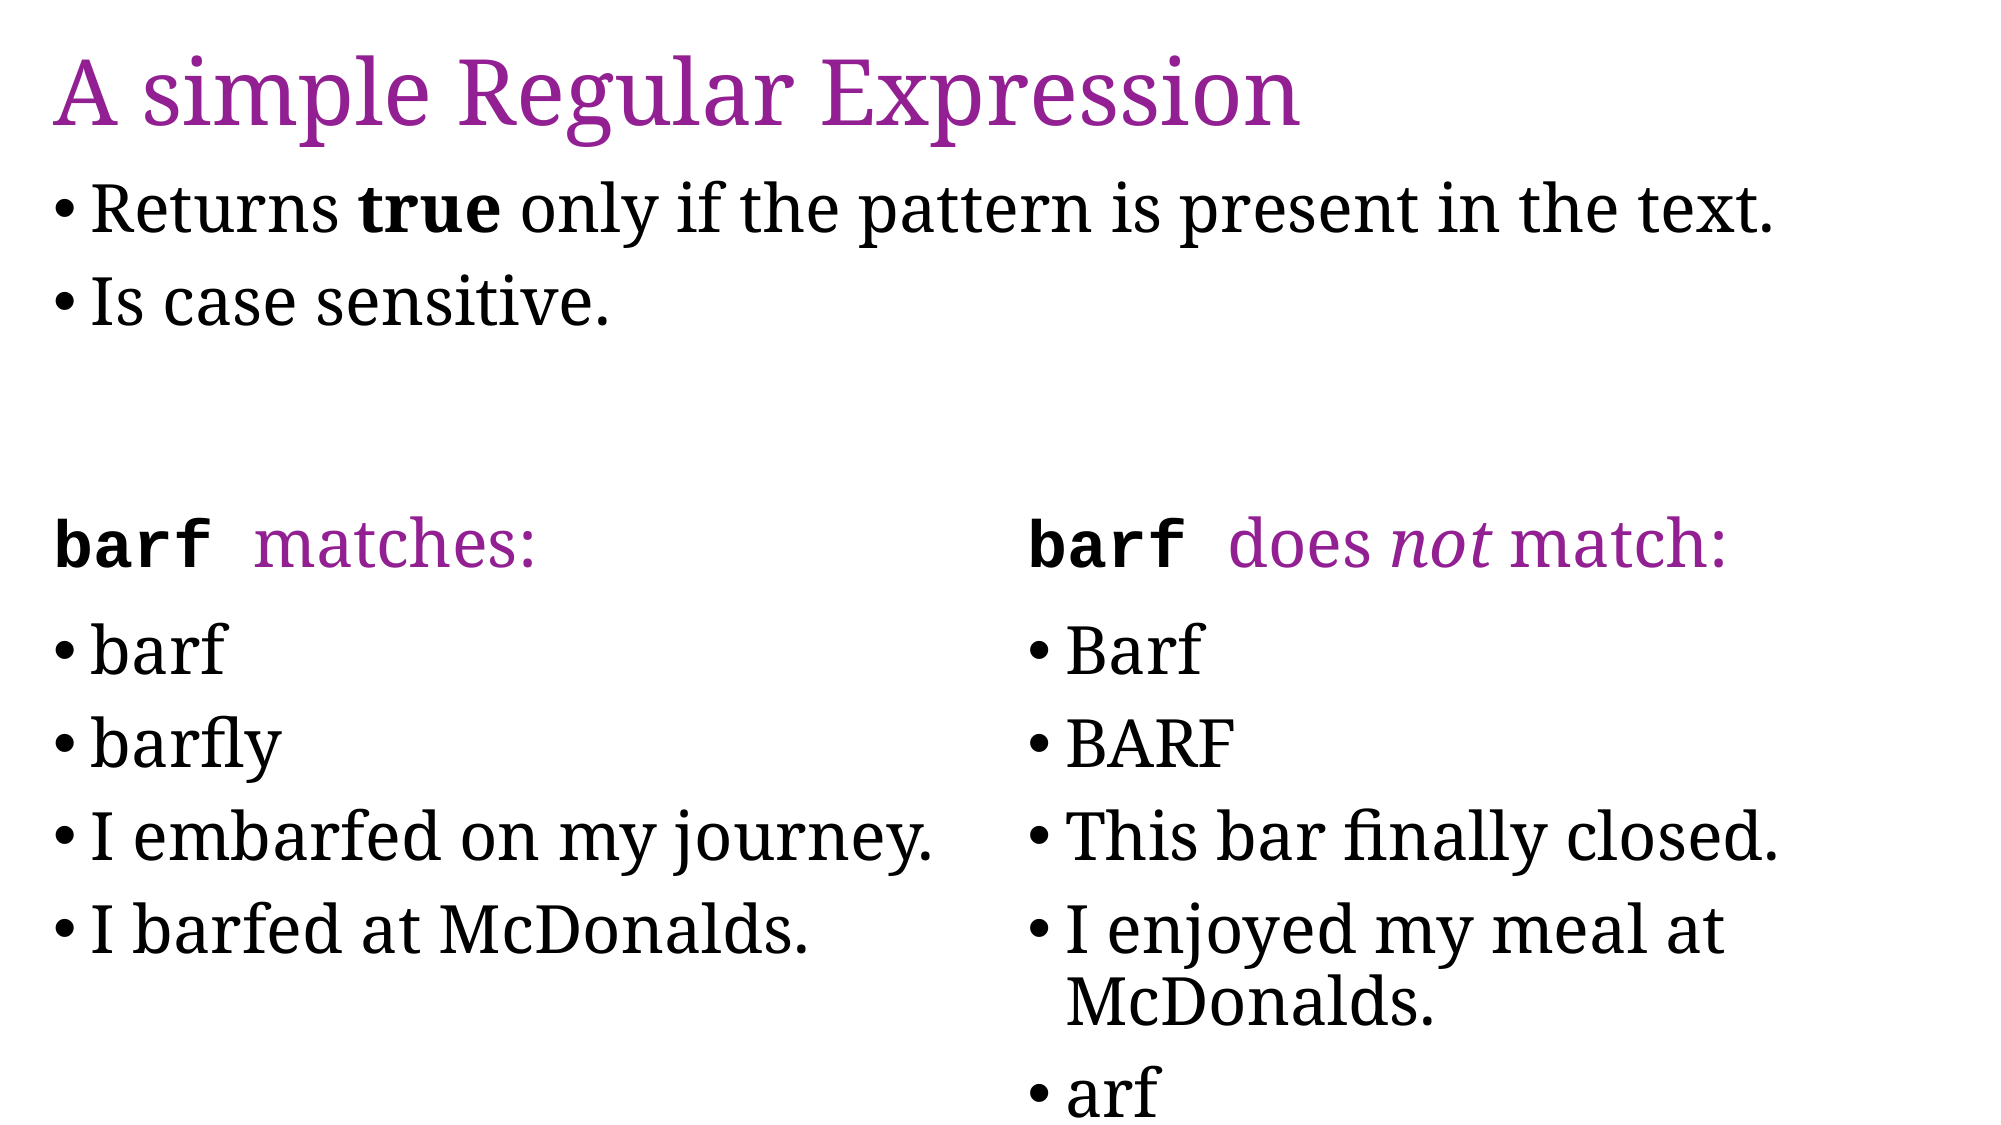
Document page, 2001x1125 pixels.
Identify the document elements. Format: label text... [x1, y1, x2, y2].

list barf barfly I embarfed on my journey. I barfed at McDonalds. [38, 609, 984, 1125]
list barf does not match: [1012, 502, 1966, 590]
text_box Returns true only if the pattern is present in the text. Is case sensitive. [38, 167, 1966, 483]
title A simple Regular Expression [38, 22, 1966, 167]
list barf matches: [38, 502, 984, 590]
list Barf BARF This bar finally closed. I enjoyed my meal at McDonalds. arf [1012, 609, 1966, 1125]
